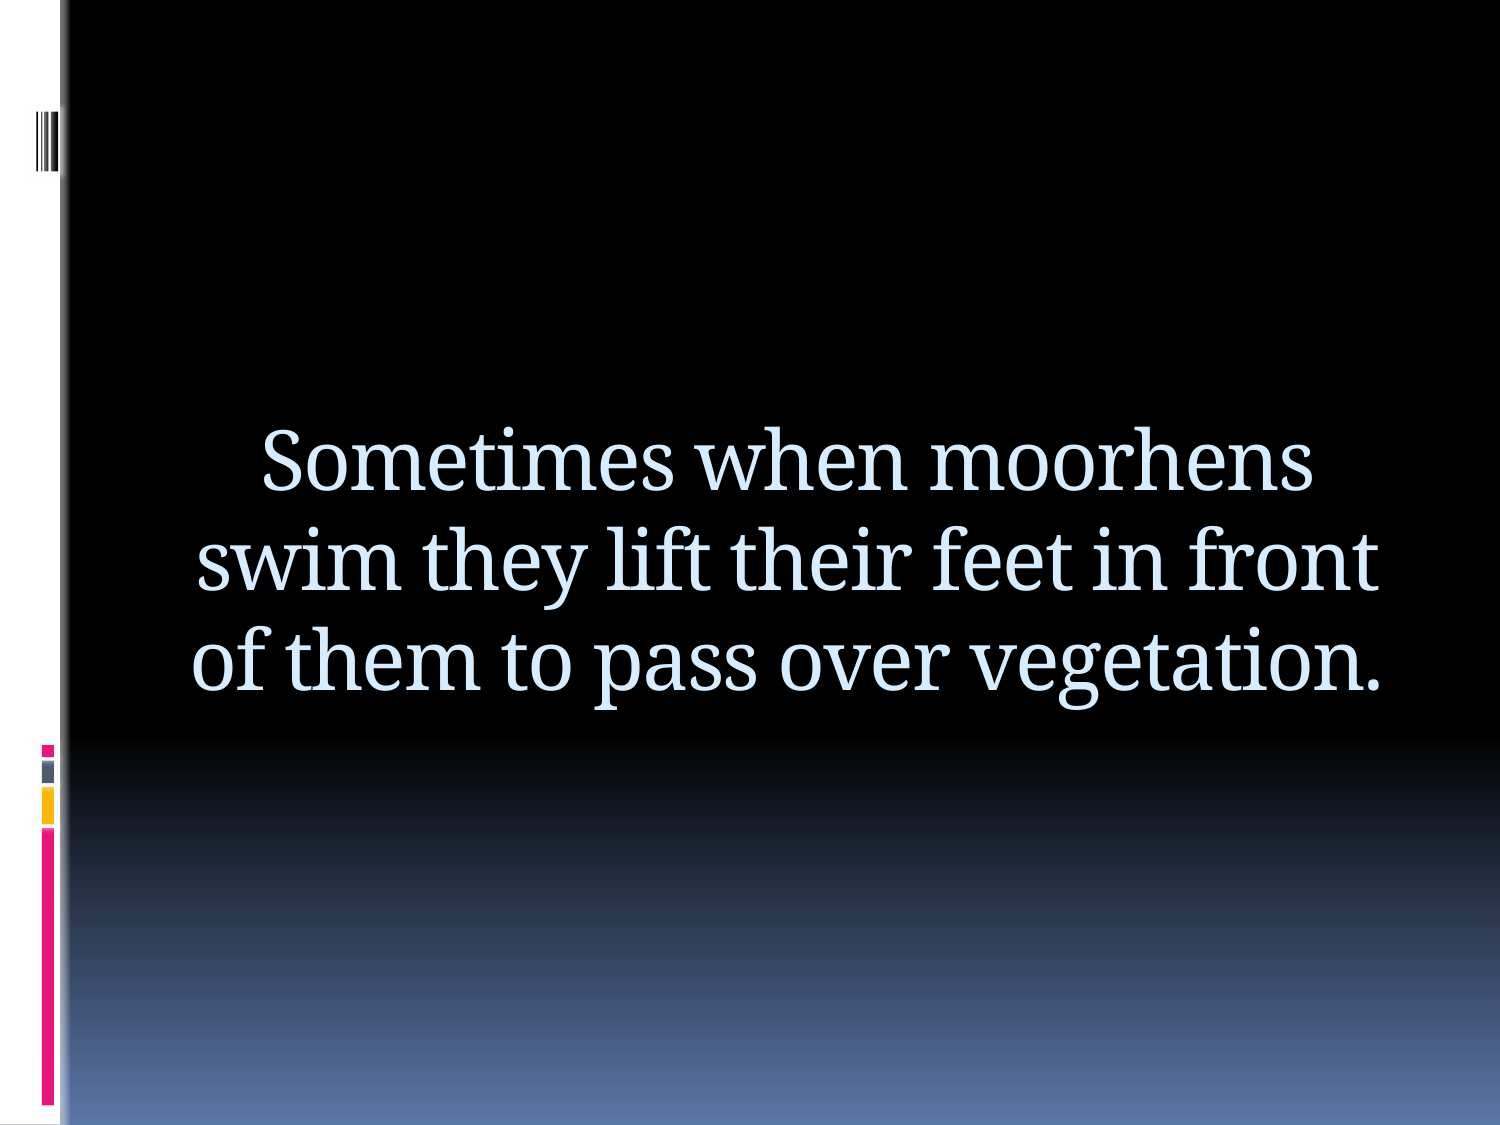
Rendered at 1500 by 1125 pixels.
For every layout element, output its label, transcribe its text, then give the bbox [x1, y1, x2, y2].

title Sometimes when moorhens swim they lift their feet in front of them to pass over vegetation. [150, 0, 1425, 1125]
